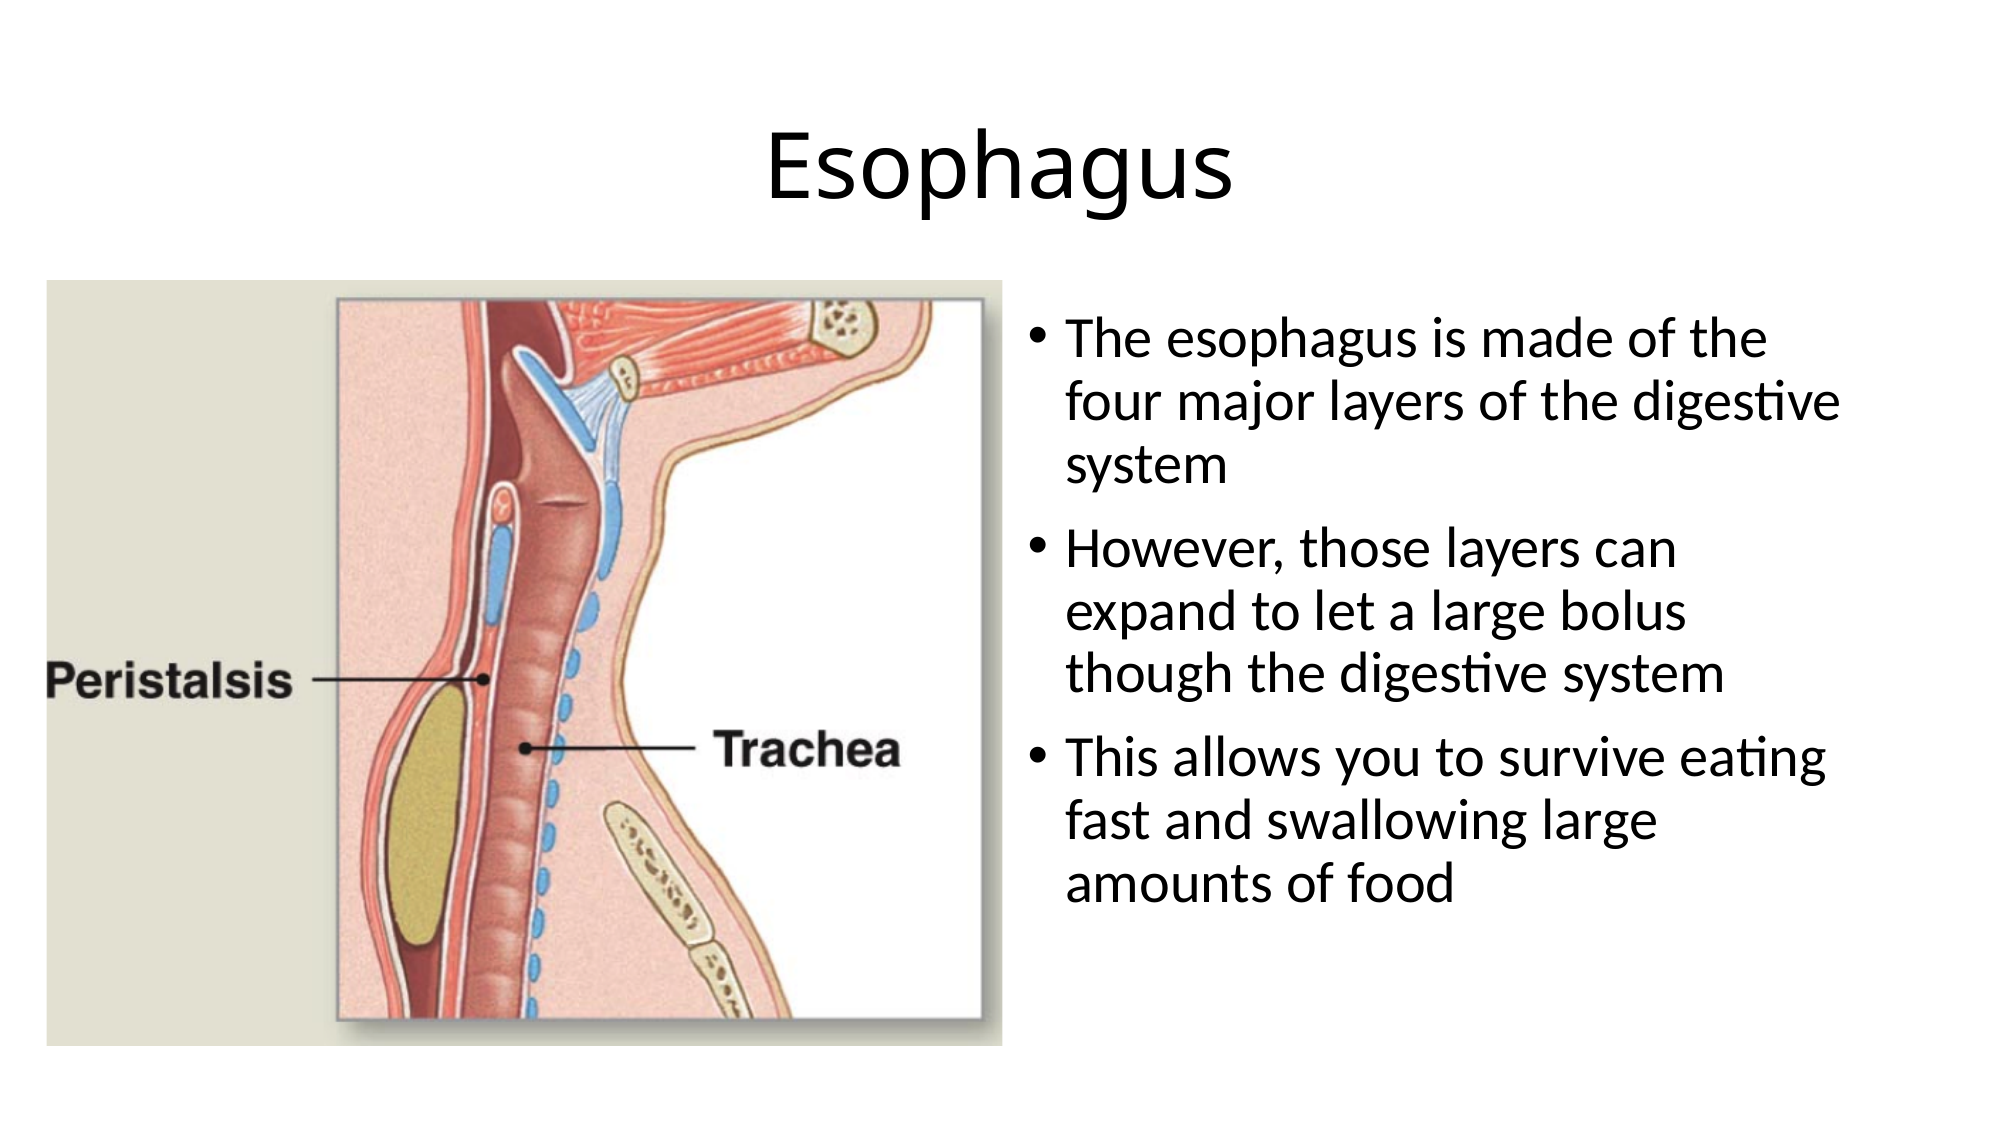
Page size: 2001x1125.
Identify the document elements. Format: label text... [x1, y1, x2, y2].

title Esophagus [137, 59, 1863, 278]
list The esophagus is made of the four major layers of the digestive system However, those layers can expand to let a large bolus though the digestive system This allows you to survive eating fast and swallowing large amounts of food [1012, 299, 1863, 1014]
picture [46, 280, 1003, 1046]
